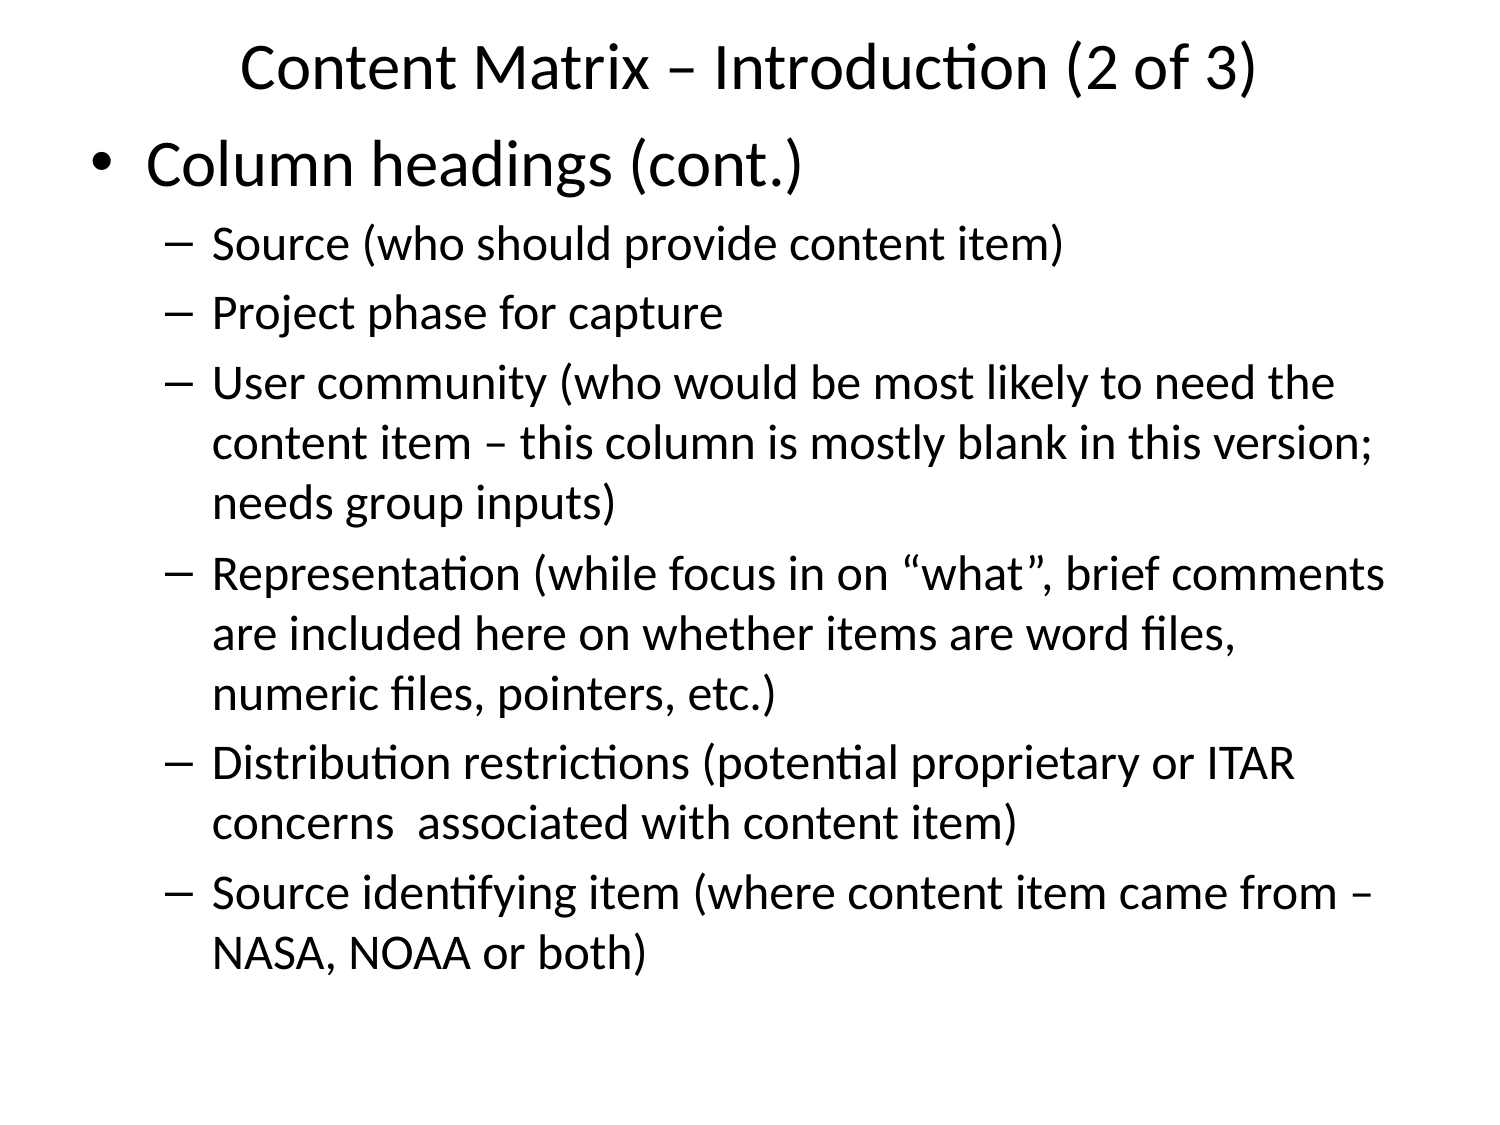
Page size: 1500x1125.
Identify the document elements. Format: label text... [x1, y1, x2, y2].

list Column headings (cont.) Source (who should provide content item) Project phase for capture User community (who would be most likely to need the content item – this column is mostly blank in this version; needs group inputs) Representation (while focus in on “what”, brief comments are included here on whether items are word files, numeric files, pointers, etc.) Distribution restrictions (potential proprietary or ITAR concerns associated with content item) Source identifying item (where content item came from – NASA, NOAA or both) [74, 112, 1426, 976]
title Content Matrix – Introduction (2 of 3) [74, 0, 1426, 112]
